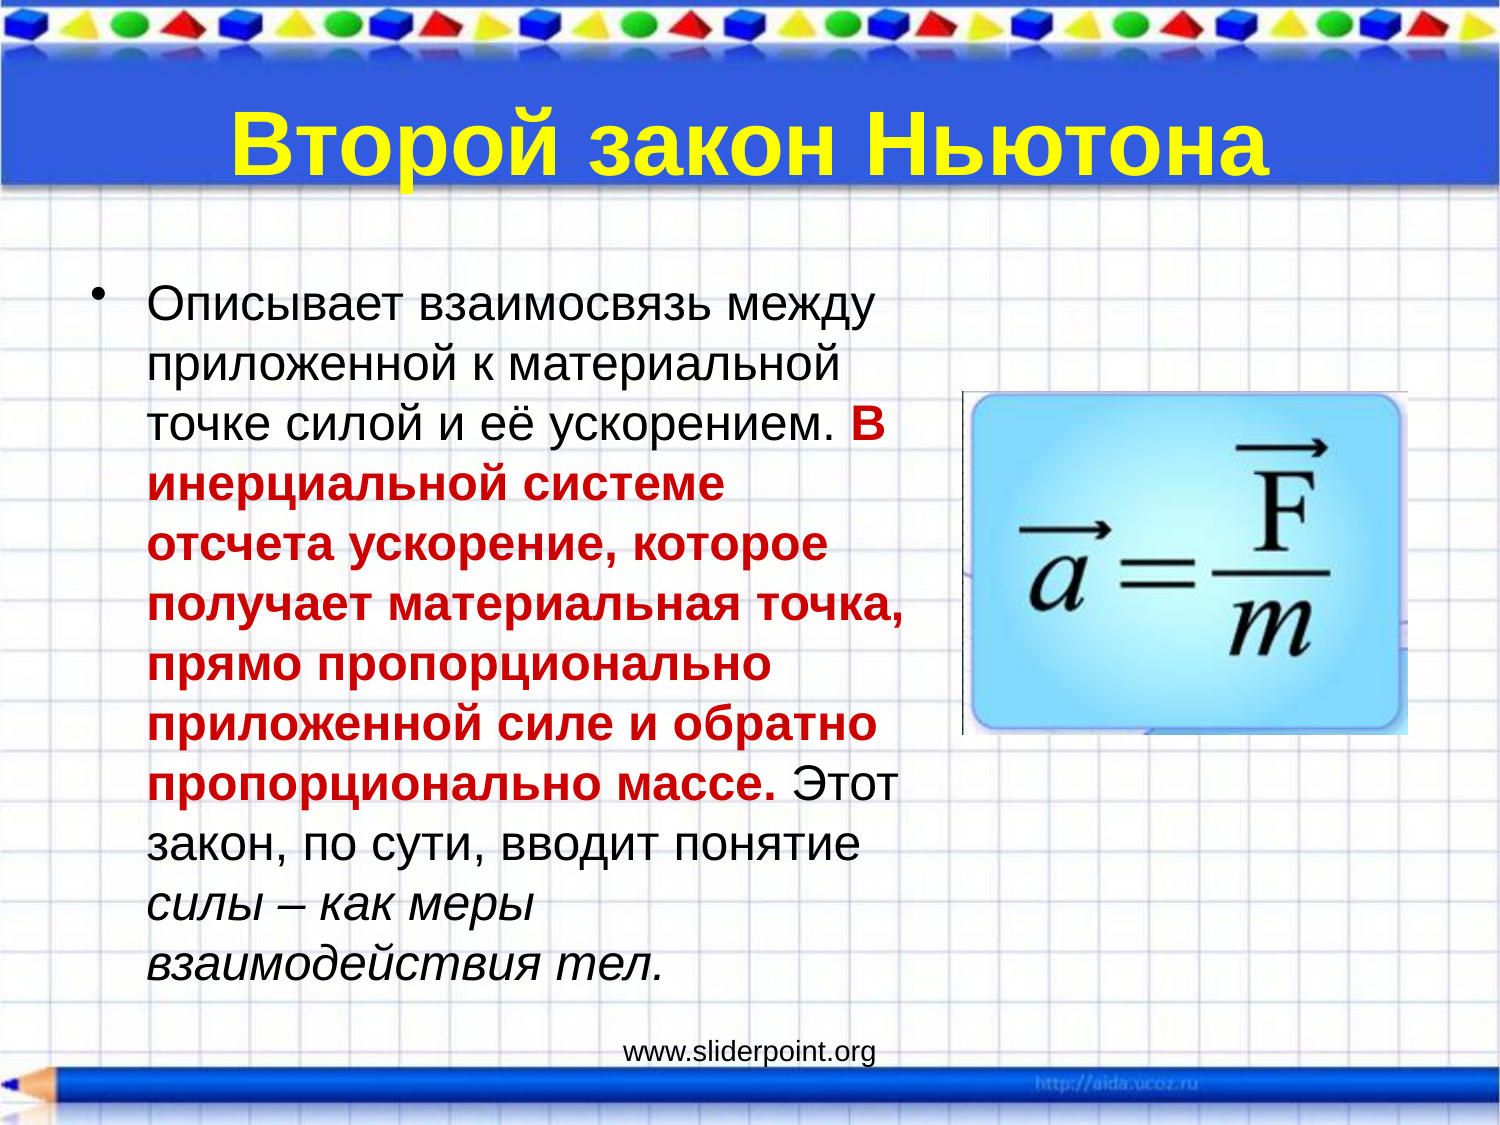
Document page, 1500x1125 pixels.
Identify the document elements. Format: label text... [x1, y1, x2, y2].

list Описывает взаимосвязь между приложенной к материальной точке силой и её ускорением. В инерциальной системе отсчета ускорение, которое получает материальная точка, прямо пропорционально приложенной силе и обратно пропорционально массе. Этот закон, по сути, вводит понятие силы – как меры взаимодействия тел. [74, 262, 928, 1006]
title Второй закон Ньютона [74, 44, 1426, 233]
picture [0, 0, 1500, 1125]
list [962, 391, 1408, 736]
footer www.sliderpoint.org [512, 1024, 988, 1103]
